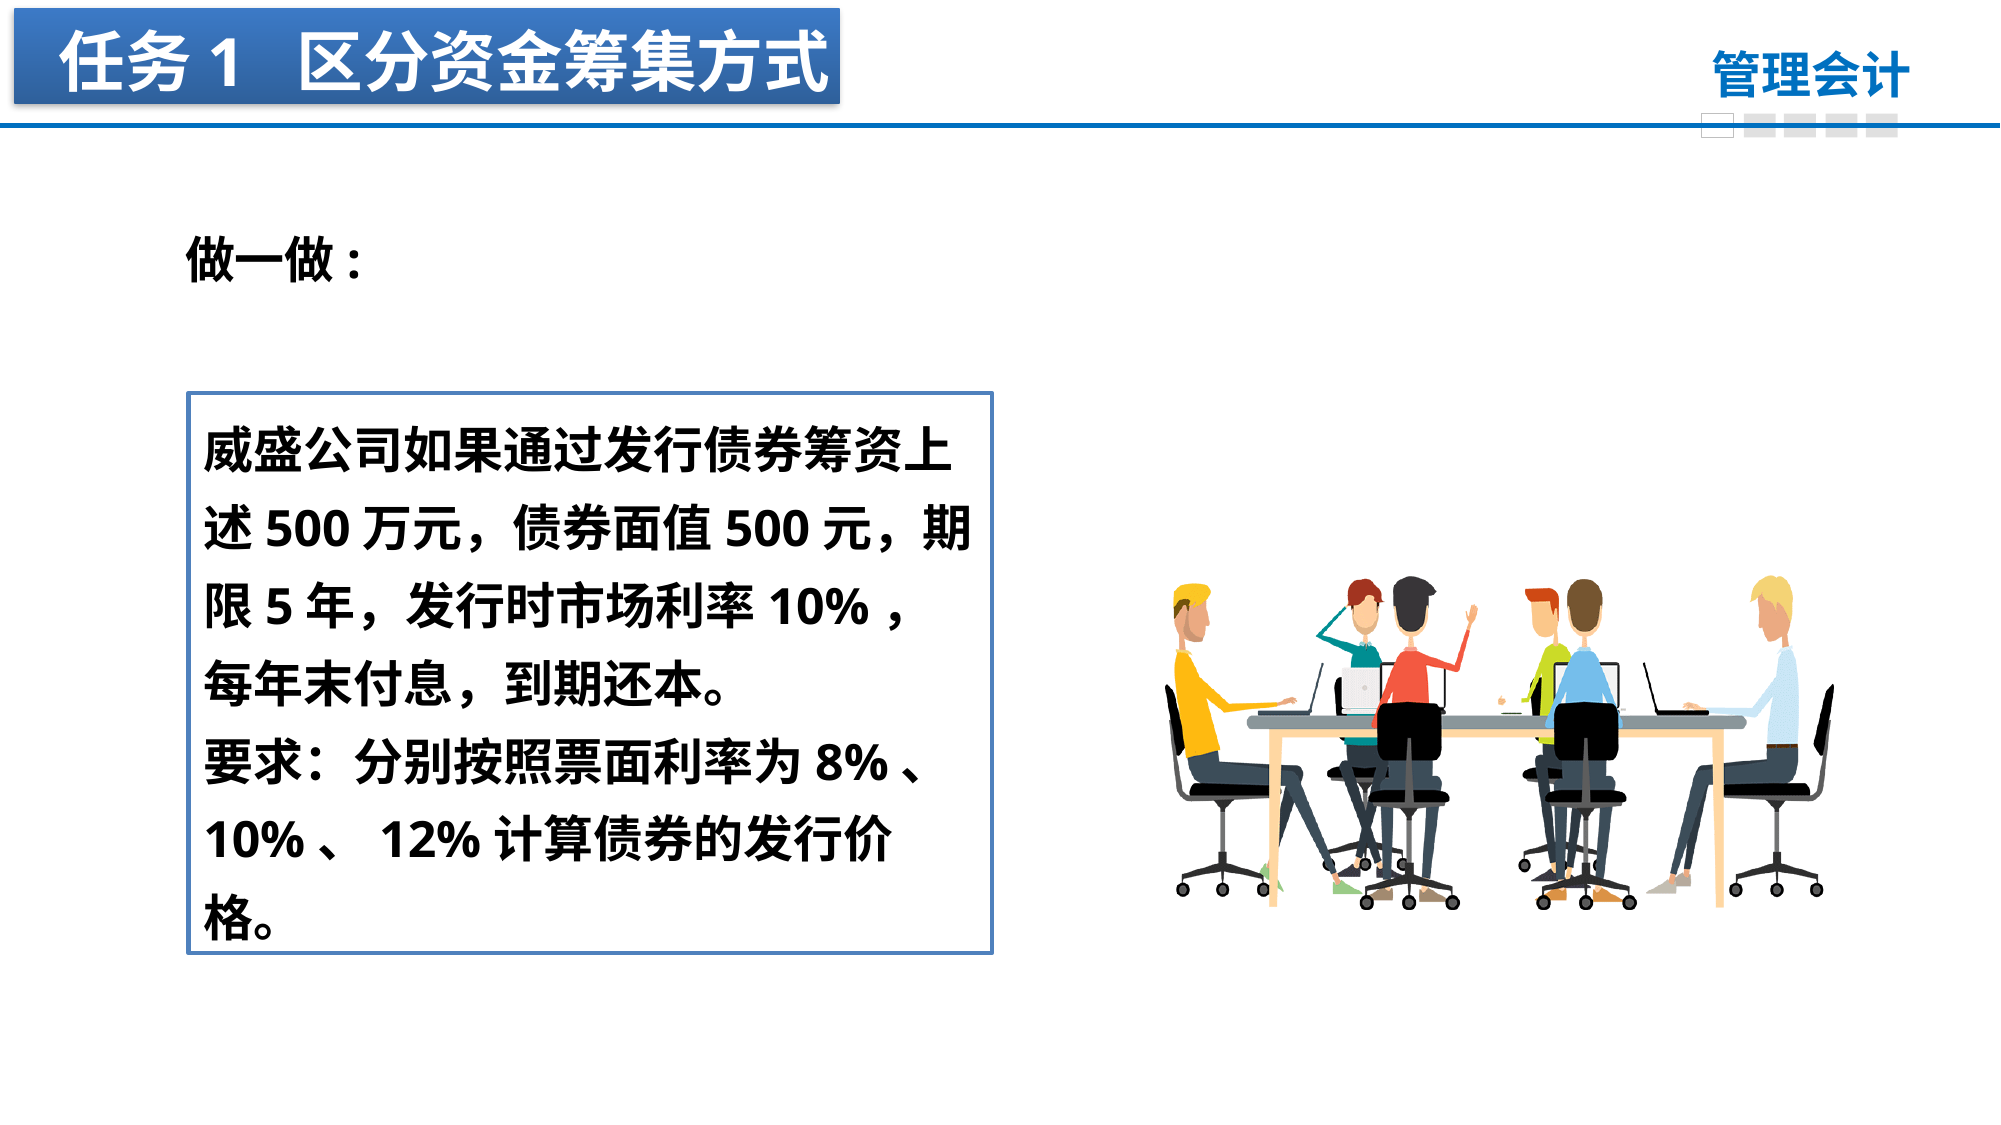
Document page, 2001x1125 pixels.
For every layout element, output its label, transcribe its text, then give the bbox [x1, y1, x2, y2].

picture [1165, 461, 1835, 910]
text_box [14, 7, 859, 109]
text_box 威盛公司如果通过发行债券筹资上述500万元，债券面值500元，期限5年，发行时市场利率10%，每年末付息，到期还本。 要求：分别按照票面利率为8%、10%、12%计算债券的发行价格。 [186, 391, 994, 955]
text_box 做一做: [184, 228, 362, 289]
